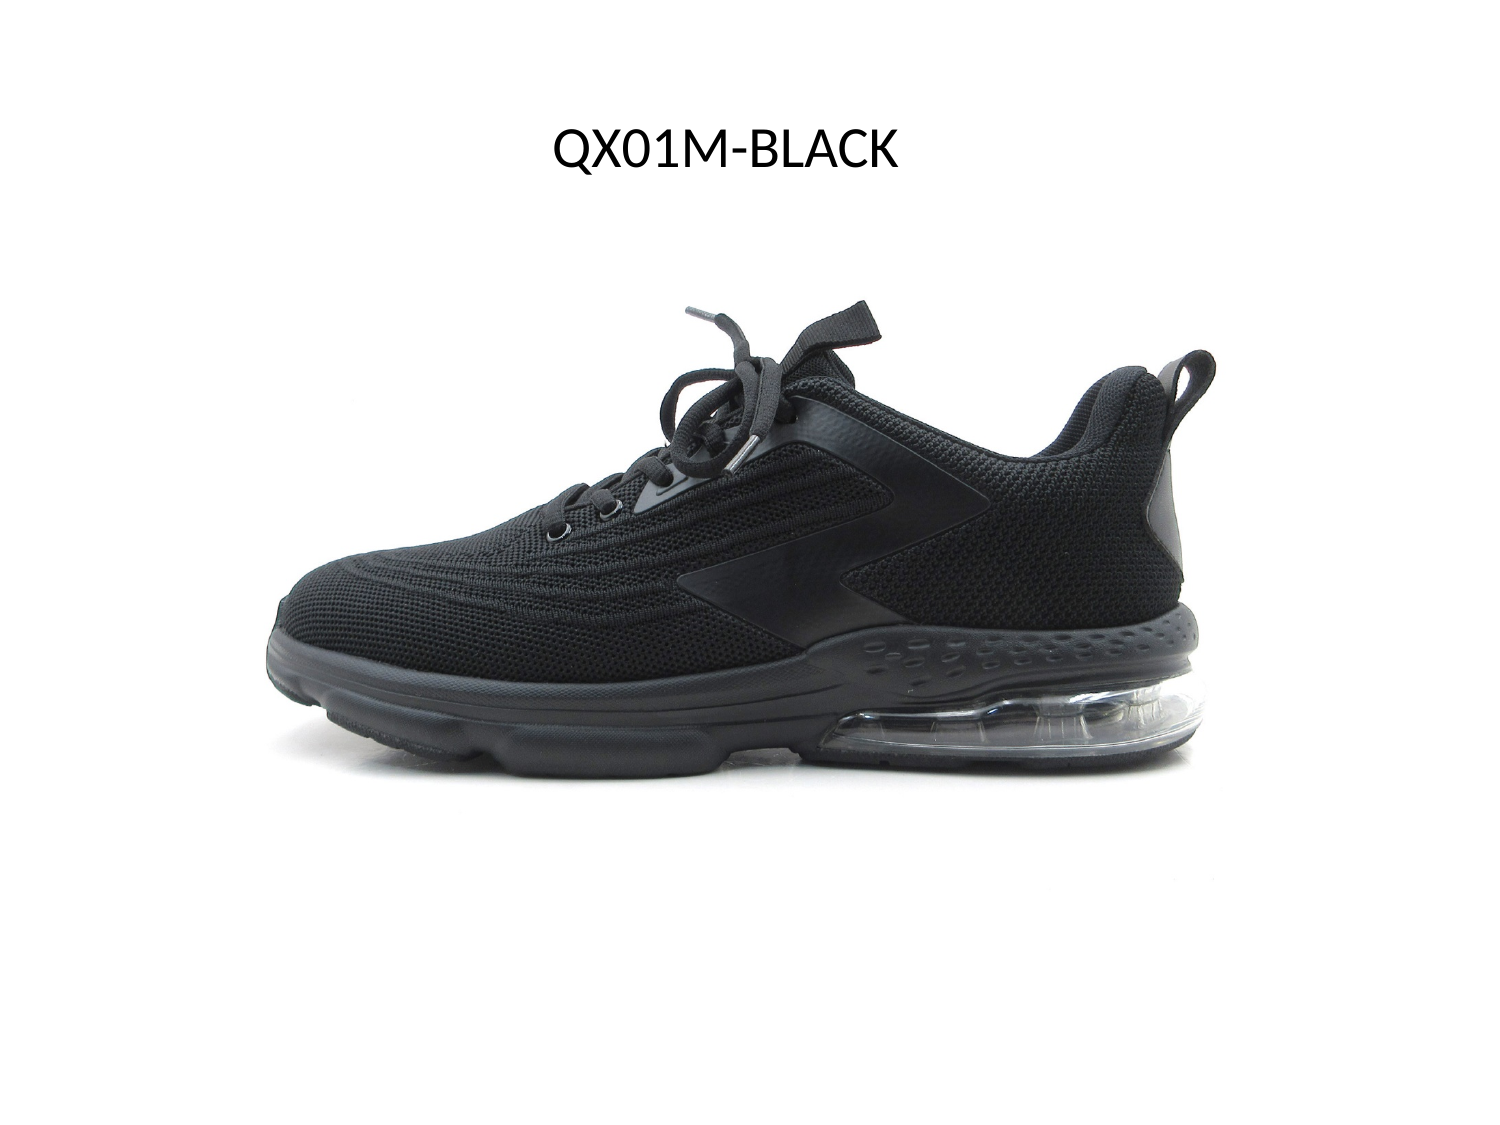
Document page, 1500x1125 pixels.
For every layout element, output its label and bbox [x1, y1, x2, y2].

picture [187, 0, 1313, 1125]
